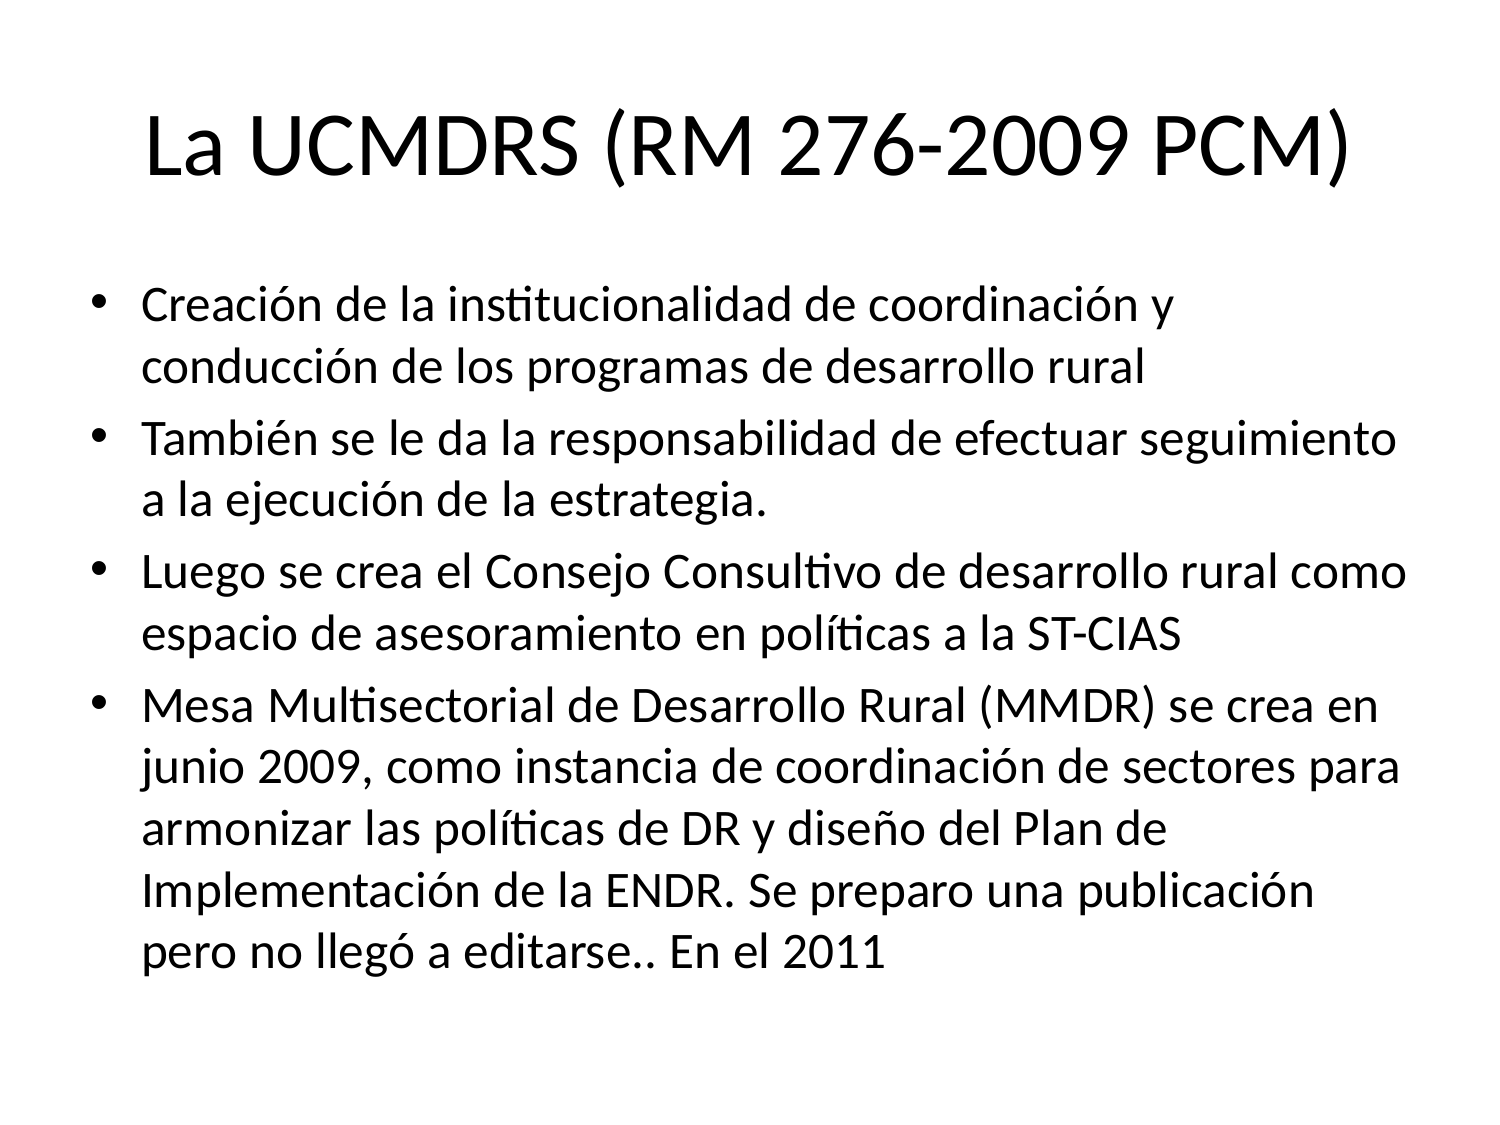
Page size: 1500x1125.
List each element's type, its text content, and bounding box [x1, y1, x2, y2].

title La UCMDRS (RM 276-2009 PCM) [75, 45, 1425, 233]
list Creación de la institucionalidad de coordinación y conducción de los programas de desarrollo rural También se le da la responsabilidad de efectuar seguimiento a la ejecución de la estrategia. Luego se crea el Consejo Consultivo de desarrollo rural como espacio de asesoramiento en políticas a la ST-CIAS Mesa Multisectorial de Desarrollo Rural (MMDR) se crea en junio 2009, como instancia de coordinación de sectores para armonizar las políticas de DR y diseño del Plan de Implementación de la ENDR. Se preparo una publicación pero no llegó a editarse.. En el 2011 [75, 262, 1425, 1005]
